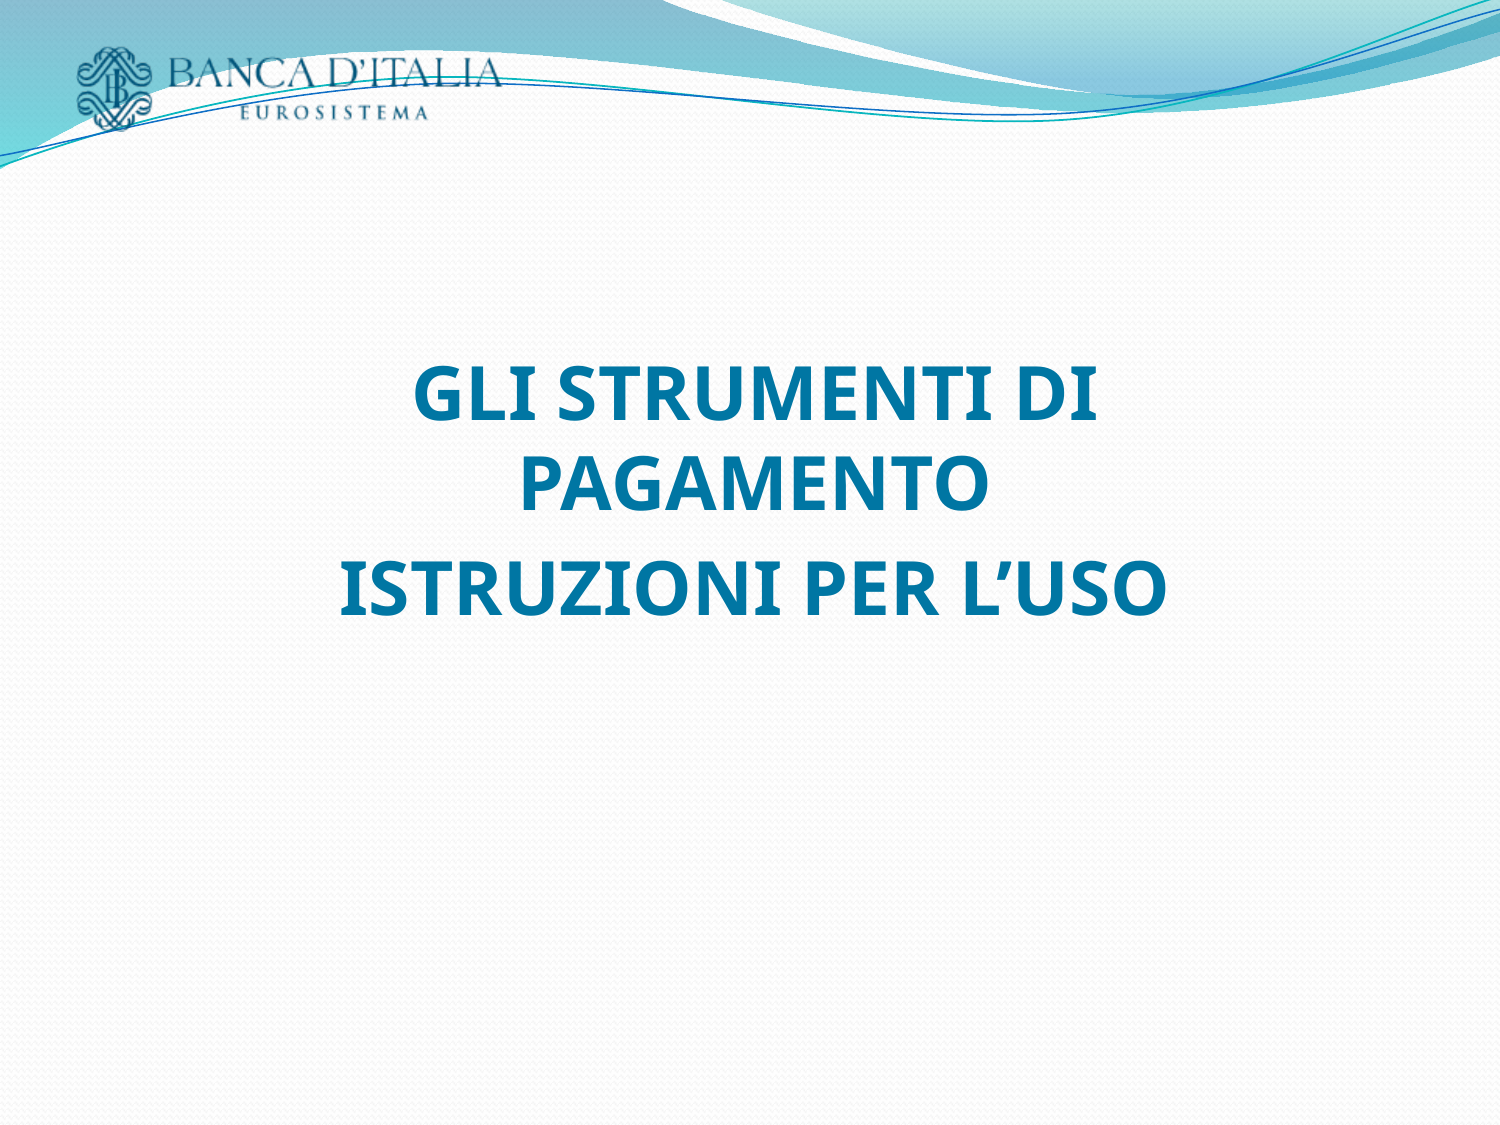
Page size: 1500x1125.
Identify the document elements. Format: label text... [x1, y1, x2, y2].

list Gli strumenti di pagamento istruzioni per l’uso [230, 338, 1281, 717]
picture [76, 18, 570, 133]
